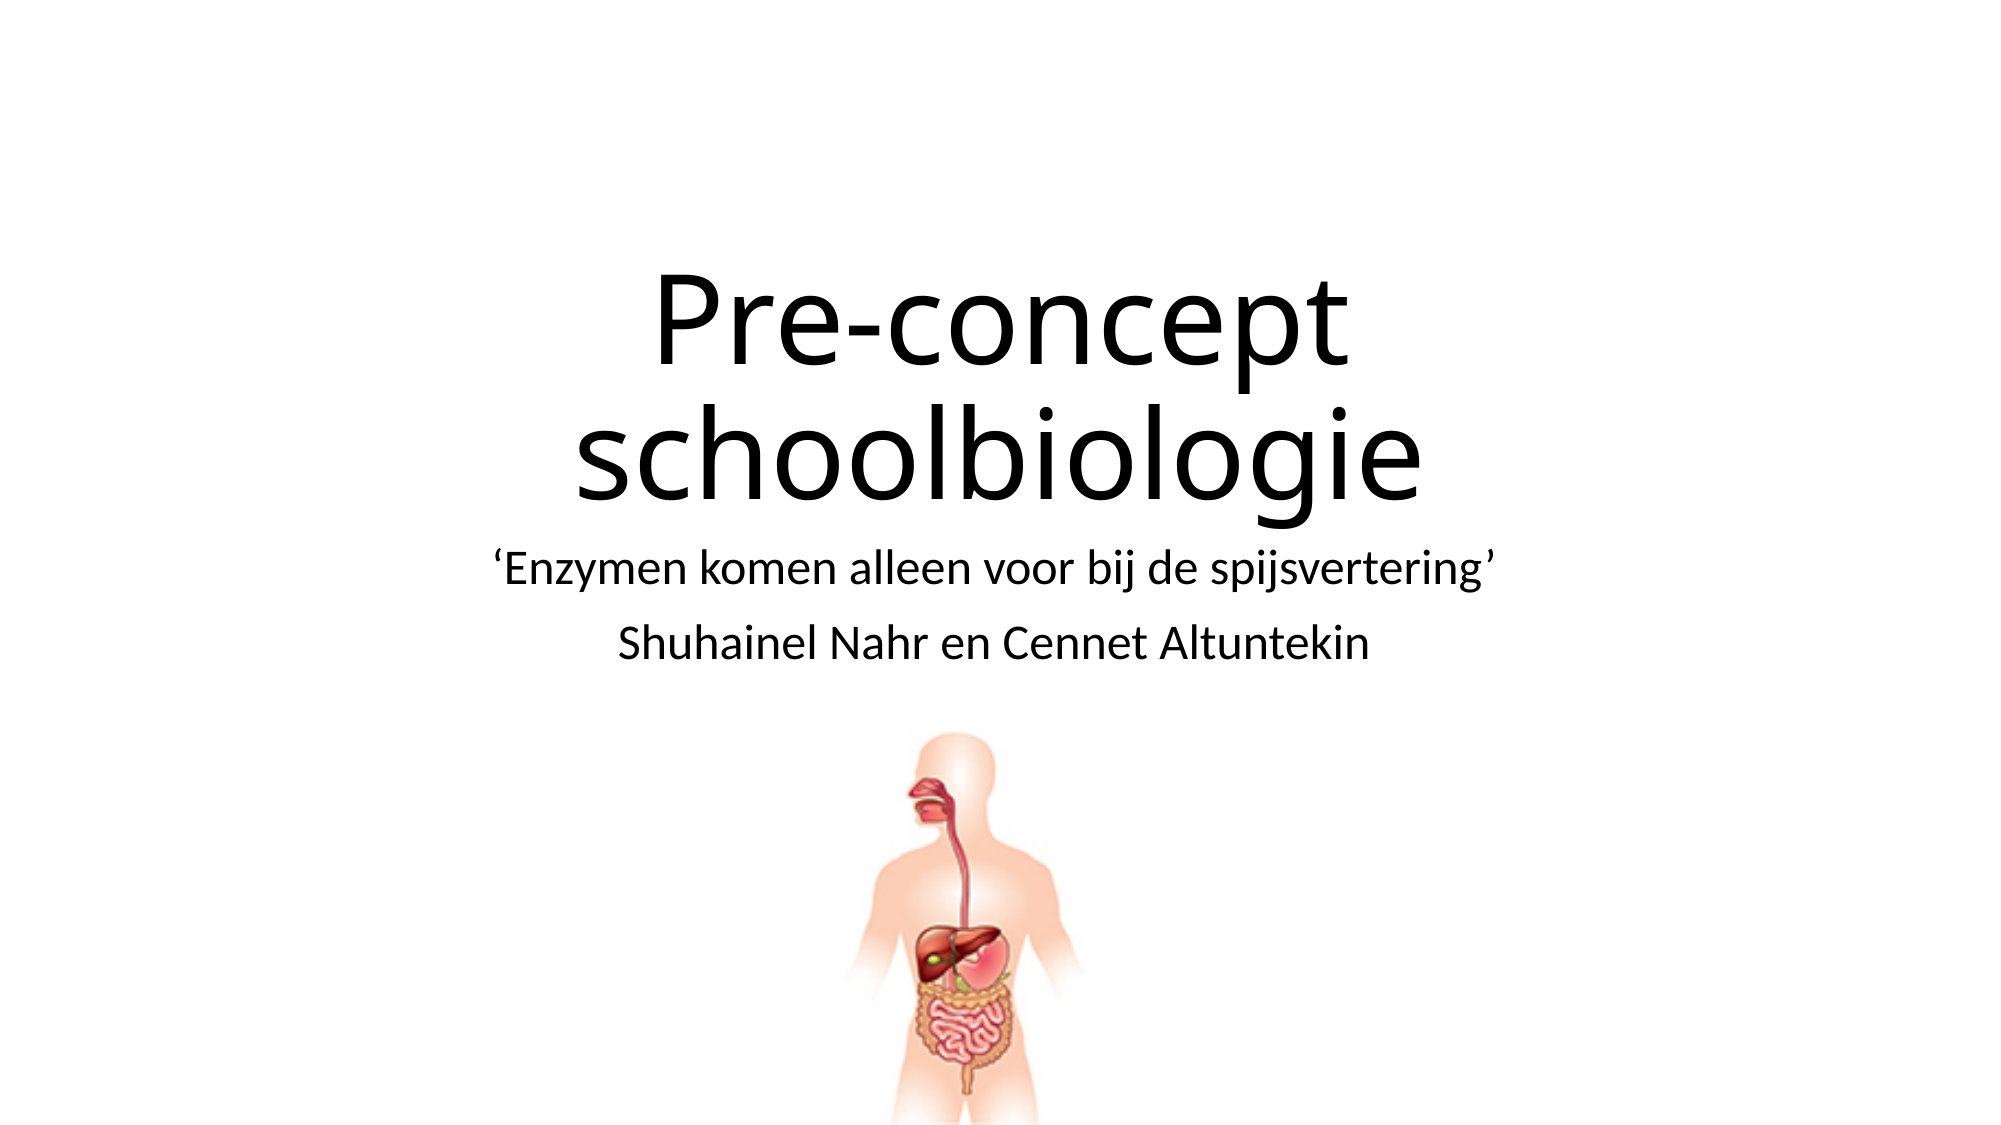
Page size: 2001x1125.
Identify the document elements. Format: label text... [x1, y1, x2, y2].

subtitle ‘Enzymen komen alleen voor bij de spijsvertering’ Shuhainel Nahr en Cennet Altuntekin [249, 534, 1750, 806]
picture [766, 711, 1162, 1125]
title Pre-concept schoolbiologie [249, 142, 1750, 534]
